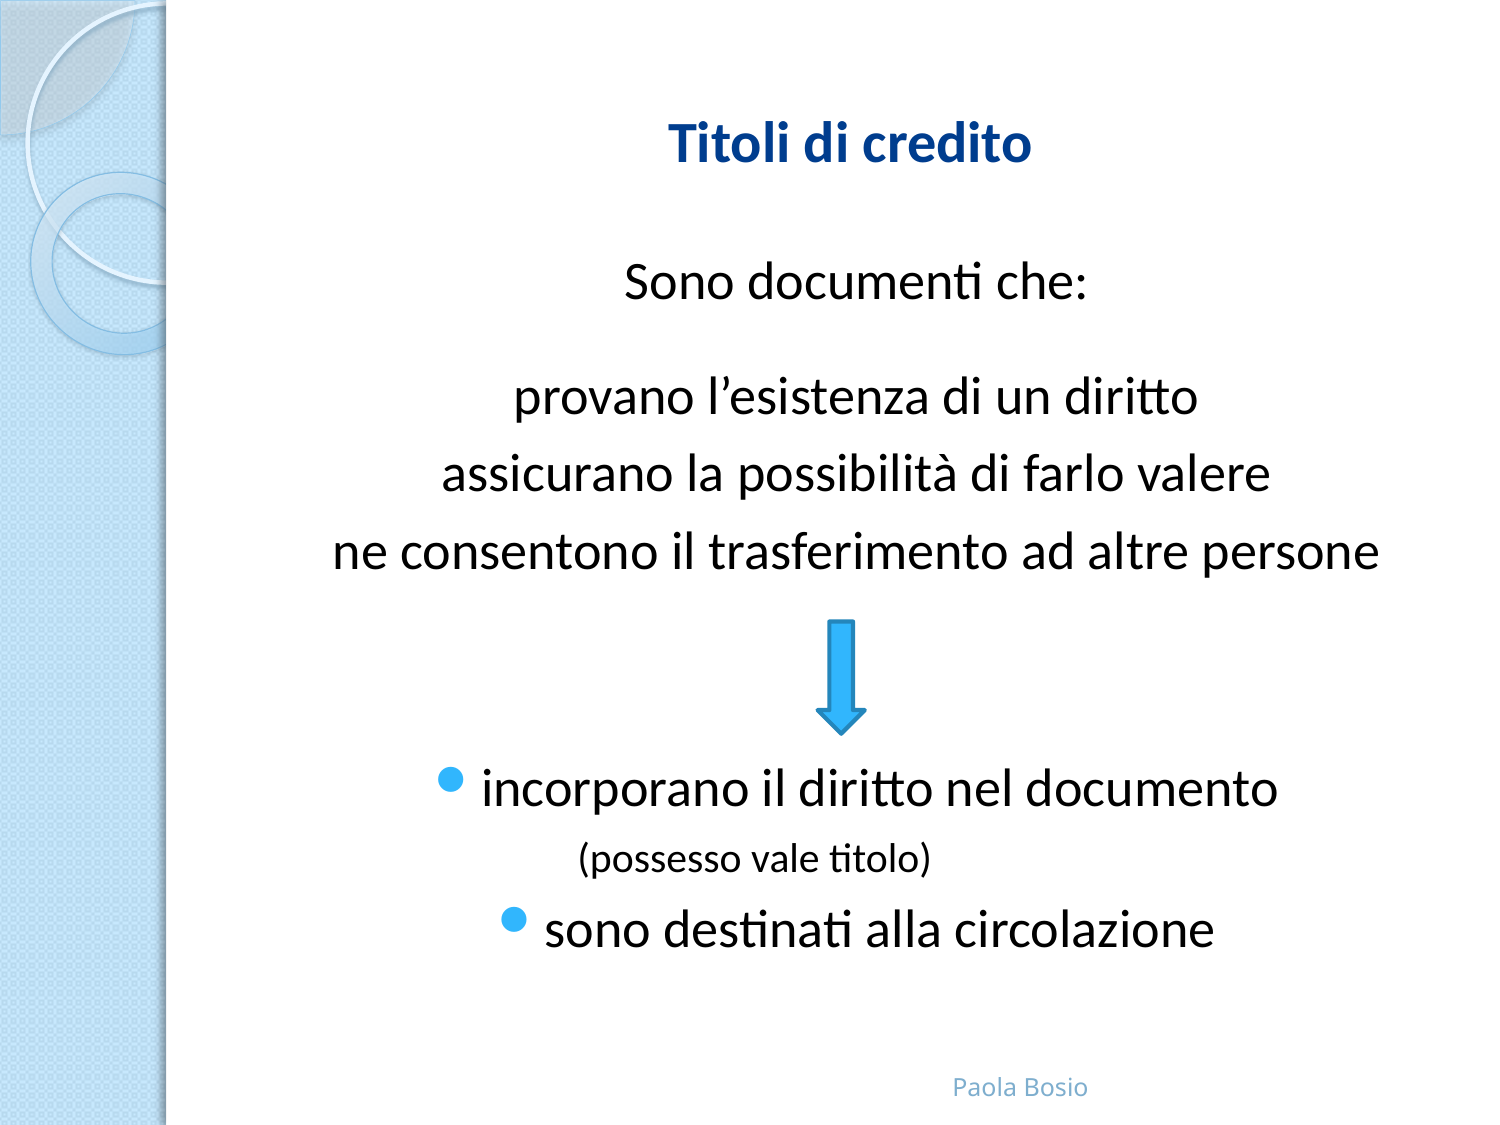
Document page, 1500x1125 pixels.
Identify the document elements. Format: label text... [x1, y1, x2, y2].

footer Paola Bosio [937, 1034, 1413, 1113]
list Sono documenti che: provano l’esistenza di un diritto assicurano la possibilità di farlo valere ne consentono il trasferimento ad altre persone incorporano il diritto nel documento (possesso vale titolo) sono destinati alla circolazione [235, 237, 1466, 1025]
title Titoli di credito [235, 45, 1466, 233]
text_box [815, 619, 867, 736]
